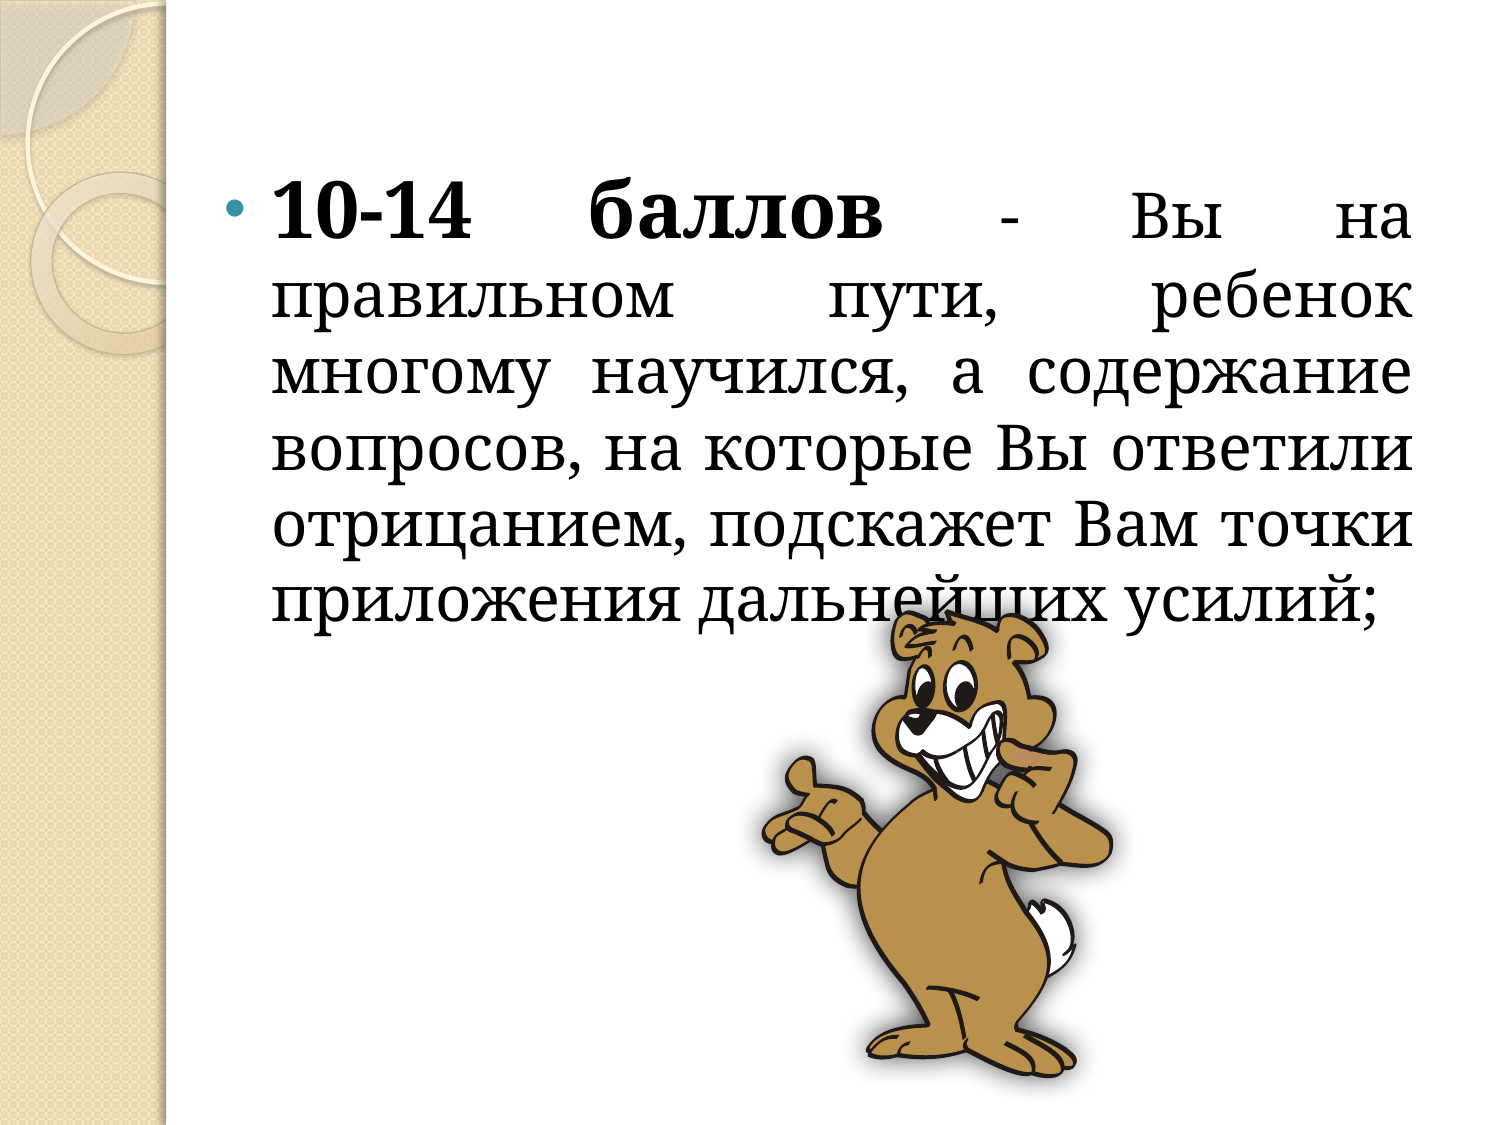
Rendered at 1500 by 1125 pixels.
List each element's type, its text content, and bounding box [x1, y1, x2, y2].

picture [761, 609, 1114, 1079]
list 10-14 баллов - Вы на правильном пути, ребенок многому научился, а содержание вопросов, на которые Вы ответили отрицанием, подскажет Вам точки приложения дальнейших усилий; [199, 152, 1430, 704]
